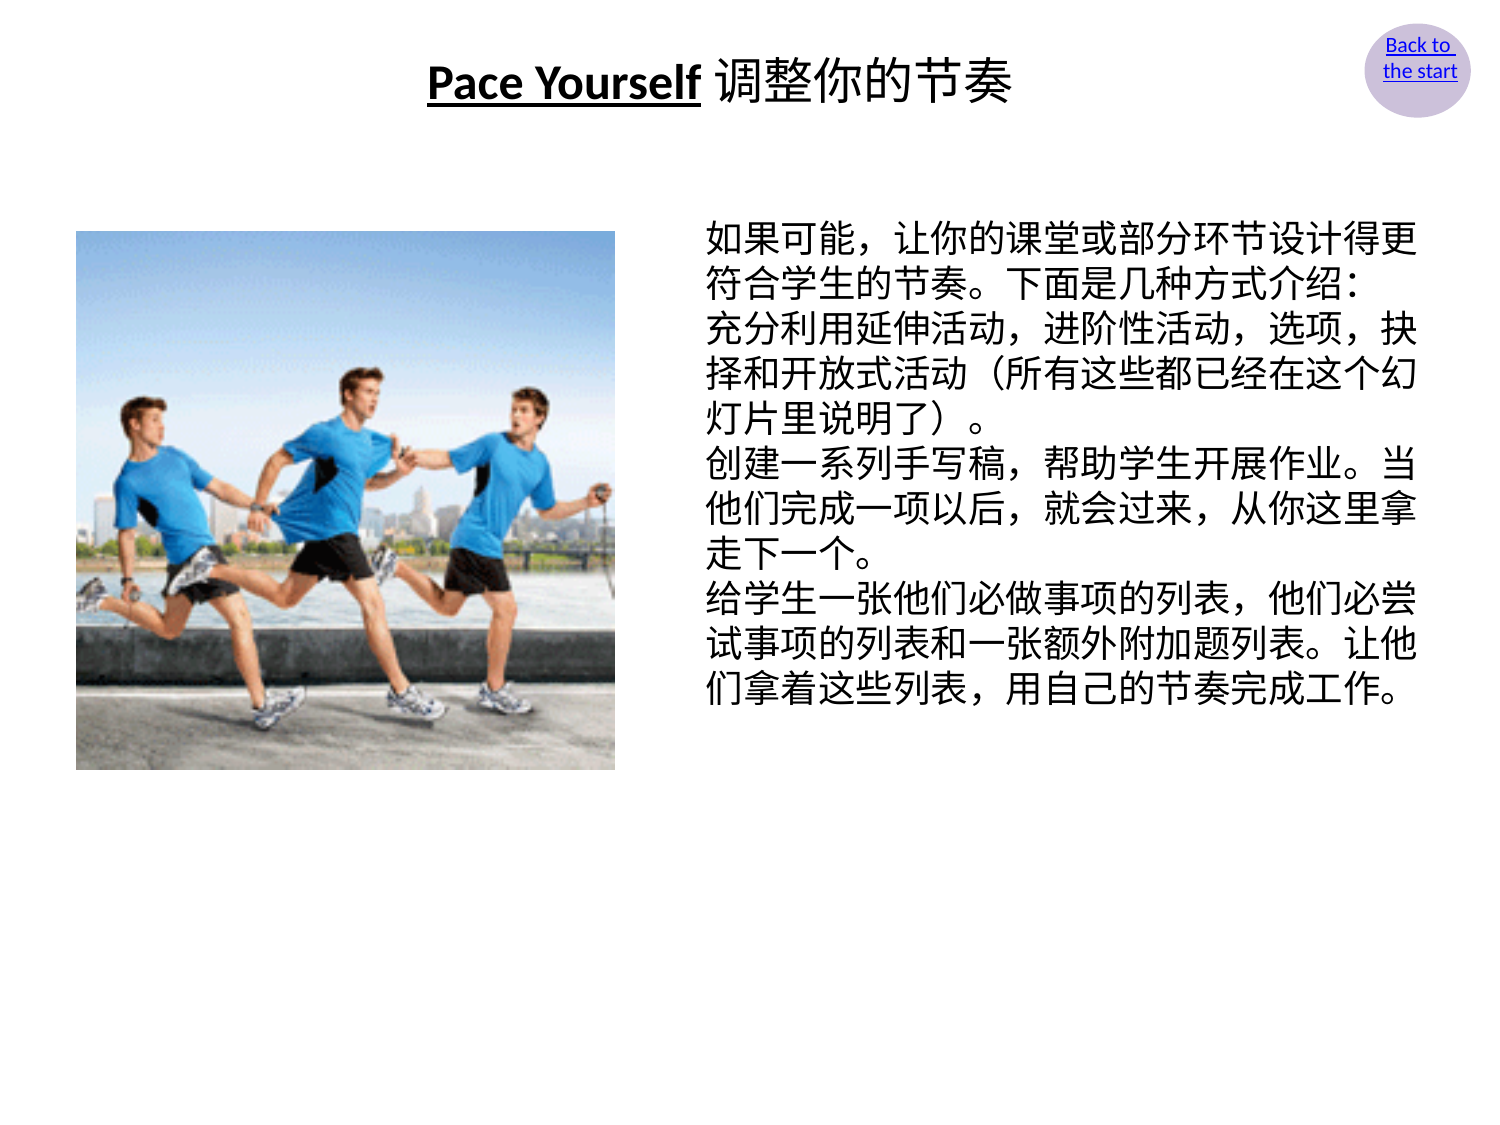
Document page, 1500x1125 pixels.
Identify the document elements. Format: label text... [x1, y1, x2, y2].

text_box 如果可能，让你的课堂或部分环节设计得更符合学生的节奏。下面是几种方式介绍： 充分利用延伸活动，进阶性活动，选项，抉择和开放式活动（所有这些都已经在这个幻灯片里说明了）。 创建一系列手写稿，帮助学生开展作业。当他们完成一项以后，就会过来，从你这里拿走下一个。 给学生一张他们必做事项的列表，他们必尝试事项的列表和一张额外附加题列表。让他们拿着这些列表，用自己的节奏完成工作。 [690, 208, 1433, 718]
picture [76, 231, 615, 770]
text_box Pace Yourself调整你的节奏 [218, 42, 1223, 178]
text_box [1367, 91, 1468, 120]
text_box Back to the start [1359, 23, 1483, 91]
